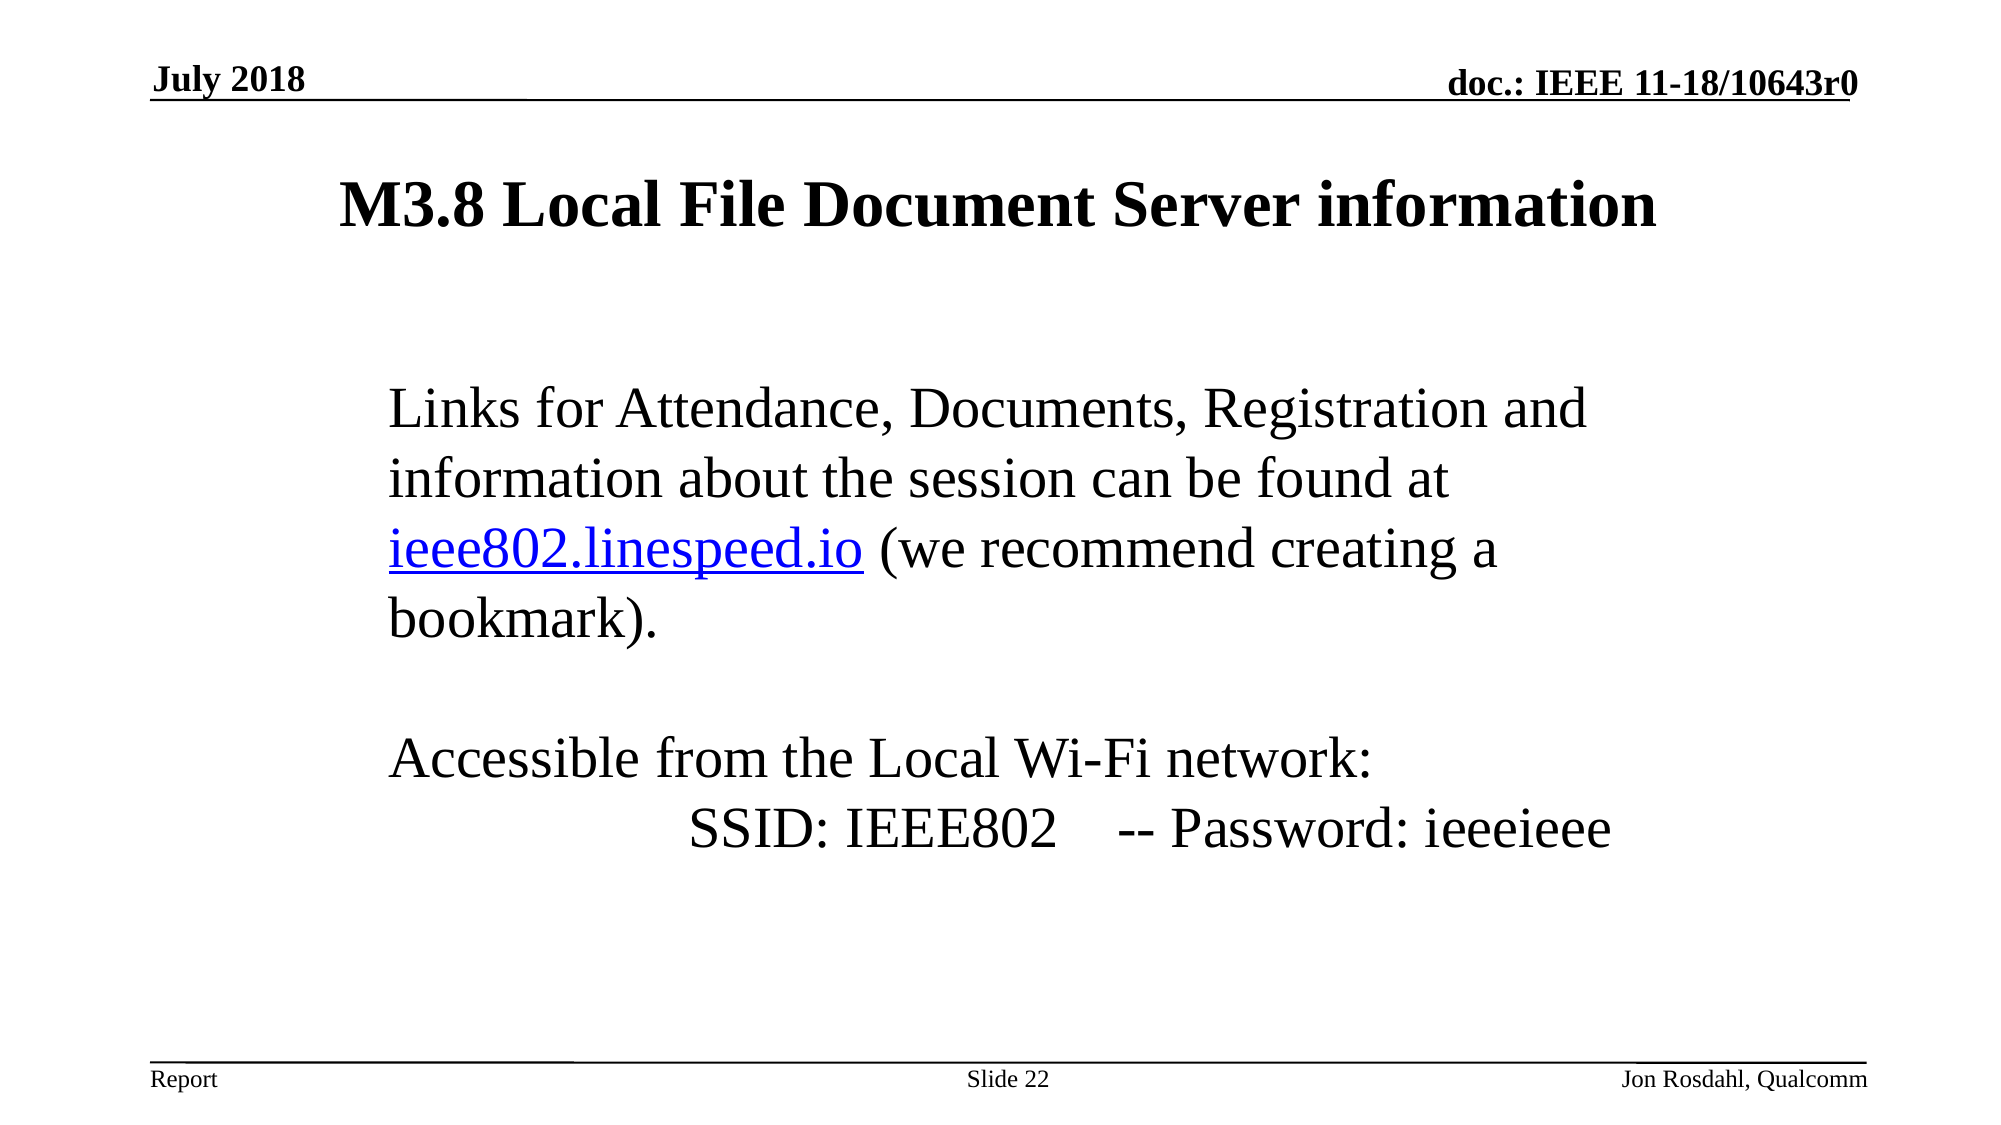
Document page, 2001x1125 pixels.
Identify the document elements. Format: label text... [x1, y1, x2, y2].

title M3.8 Local File Document Server information [149, 112, 1850, 288]
text_box Links for Attendance, Documents, Registration and information about the session can be found at ieee802.linespeed.io (we recommend creating a bookmark). Accessible from the Local Wi-Fi network: SSID: IEEE802 -- Password: ieeeieee [373, 361, 1638, 937]
footer Jon Rosdahl, Qualcomm [1171, 1061, 1869, 1093]
slide_number Slide 22 [950, 1061, 1067, 1123]
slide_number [152, 54, 563, 100]
